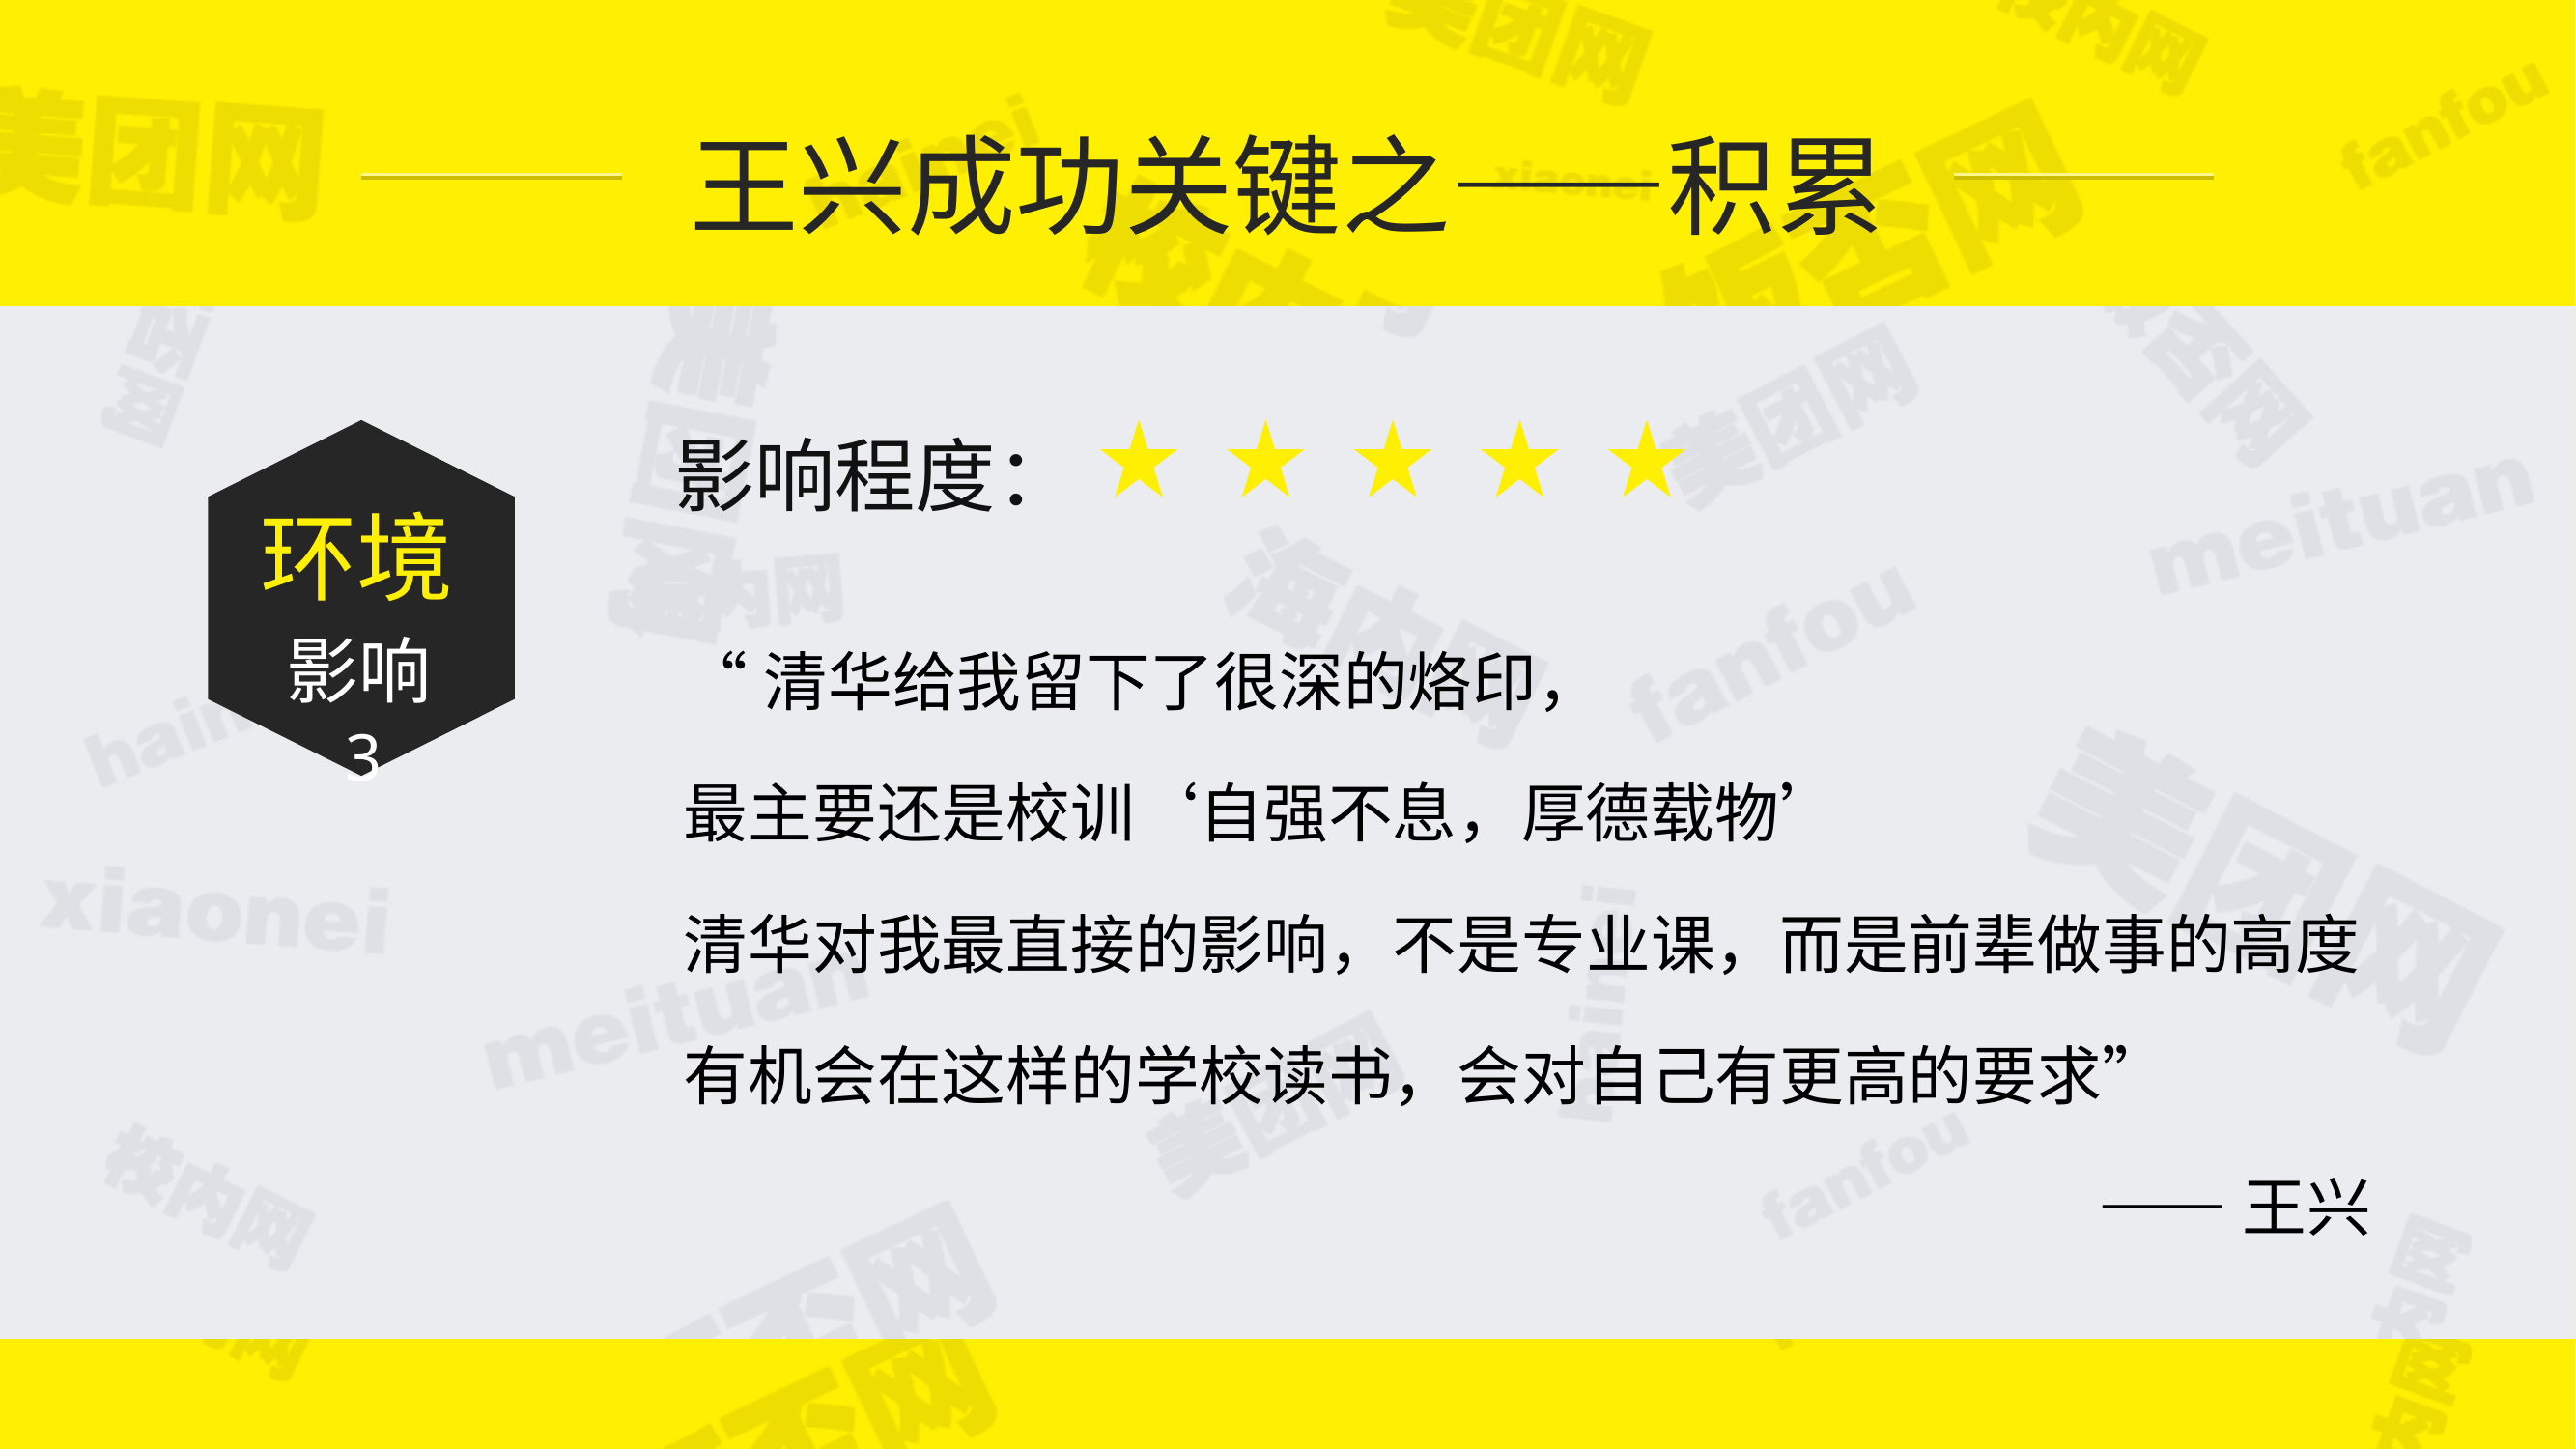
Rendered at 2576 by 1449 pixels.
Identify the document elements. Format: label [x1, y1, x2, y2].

text_box [1102, 421, 1684, 496]
picture [0, 0, 2576, 1449]
text_box [361, 110, 2215, 258]
